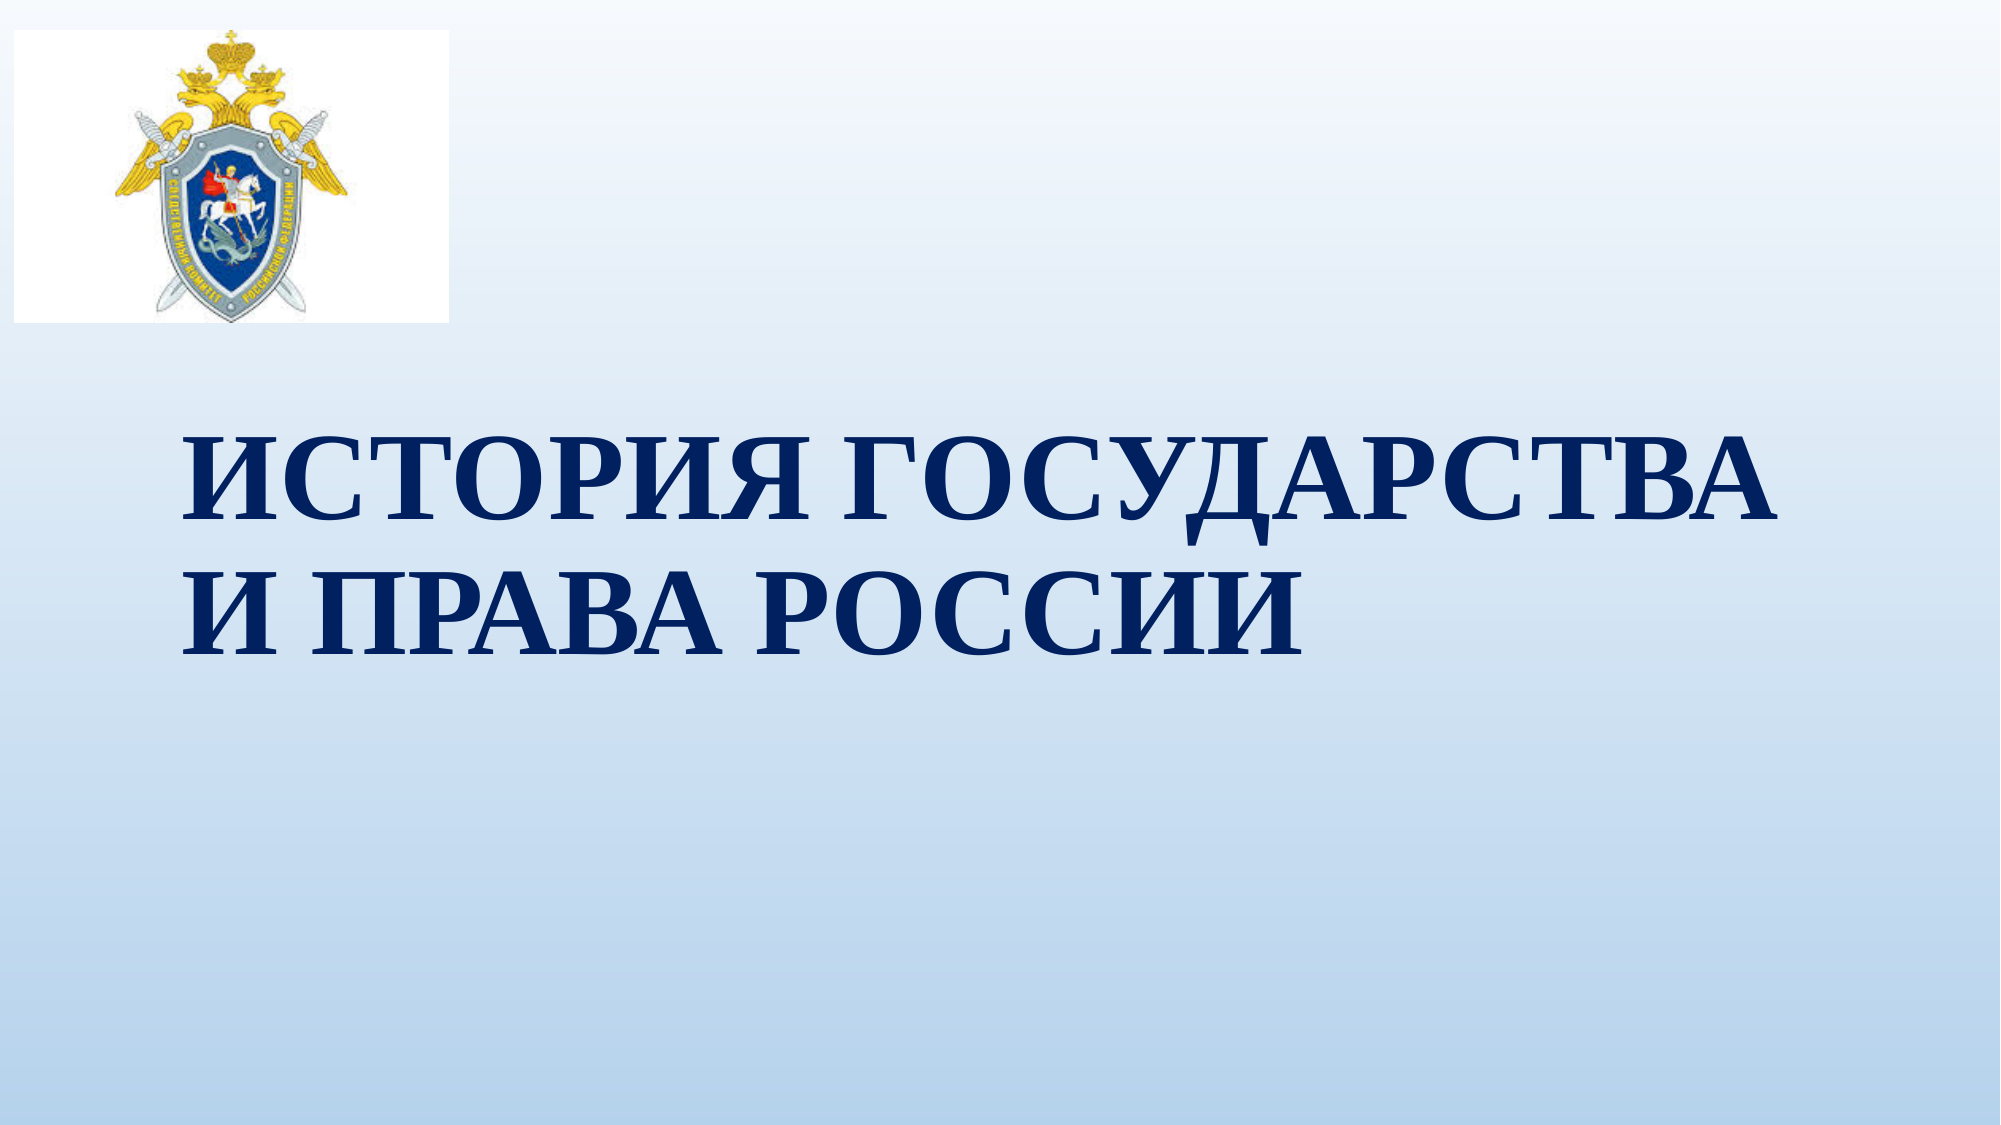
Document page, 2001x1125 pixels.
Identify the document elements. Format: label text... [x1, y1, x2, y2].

picture [14, 30, 449, 323]
title ИСТОРИЯ ГОСУДАРСТВА И ПРАВА РОССИИ [166, 198, 1892, 690]
